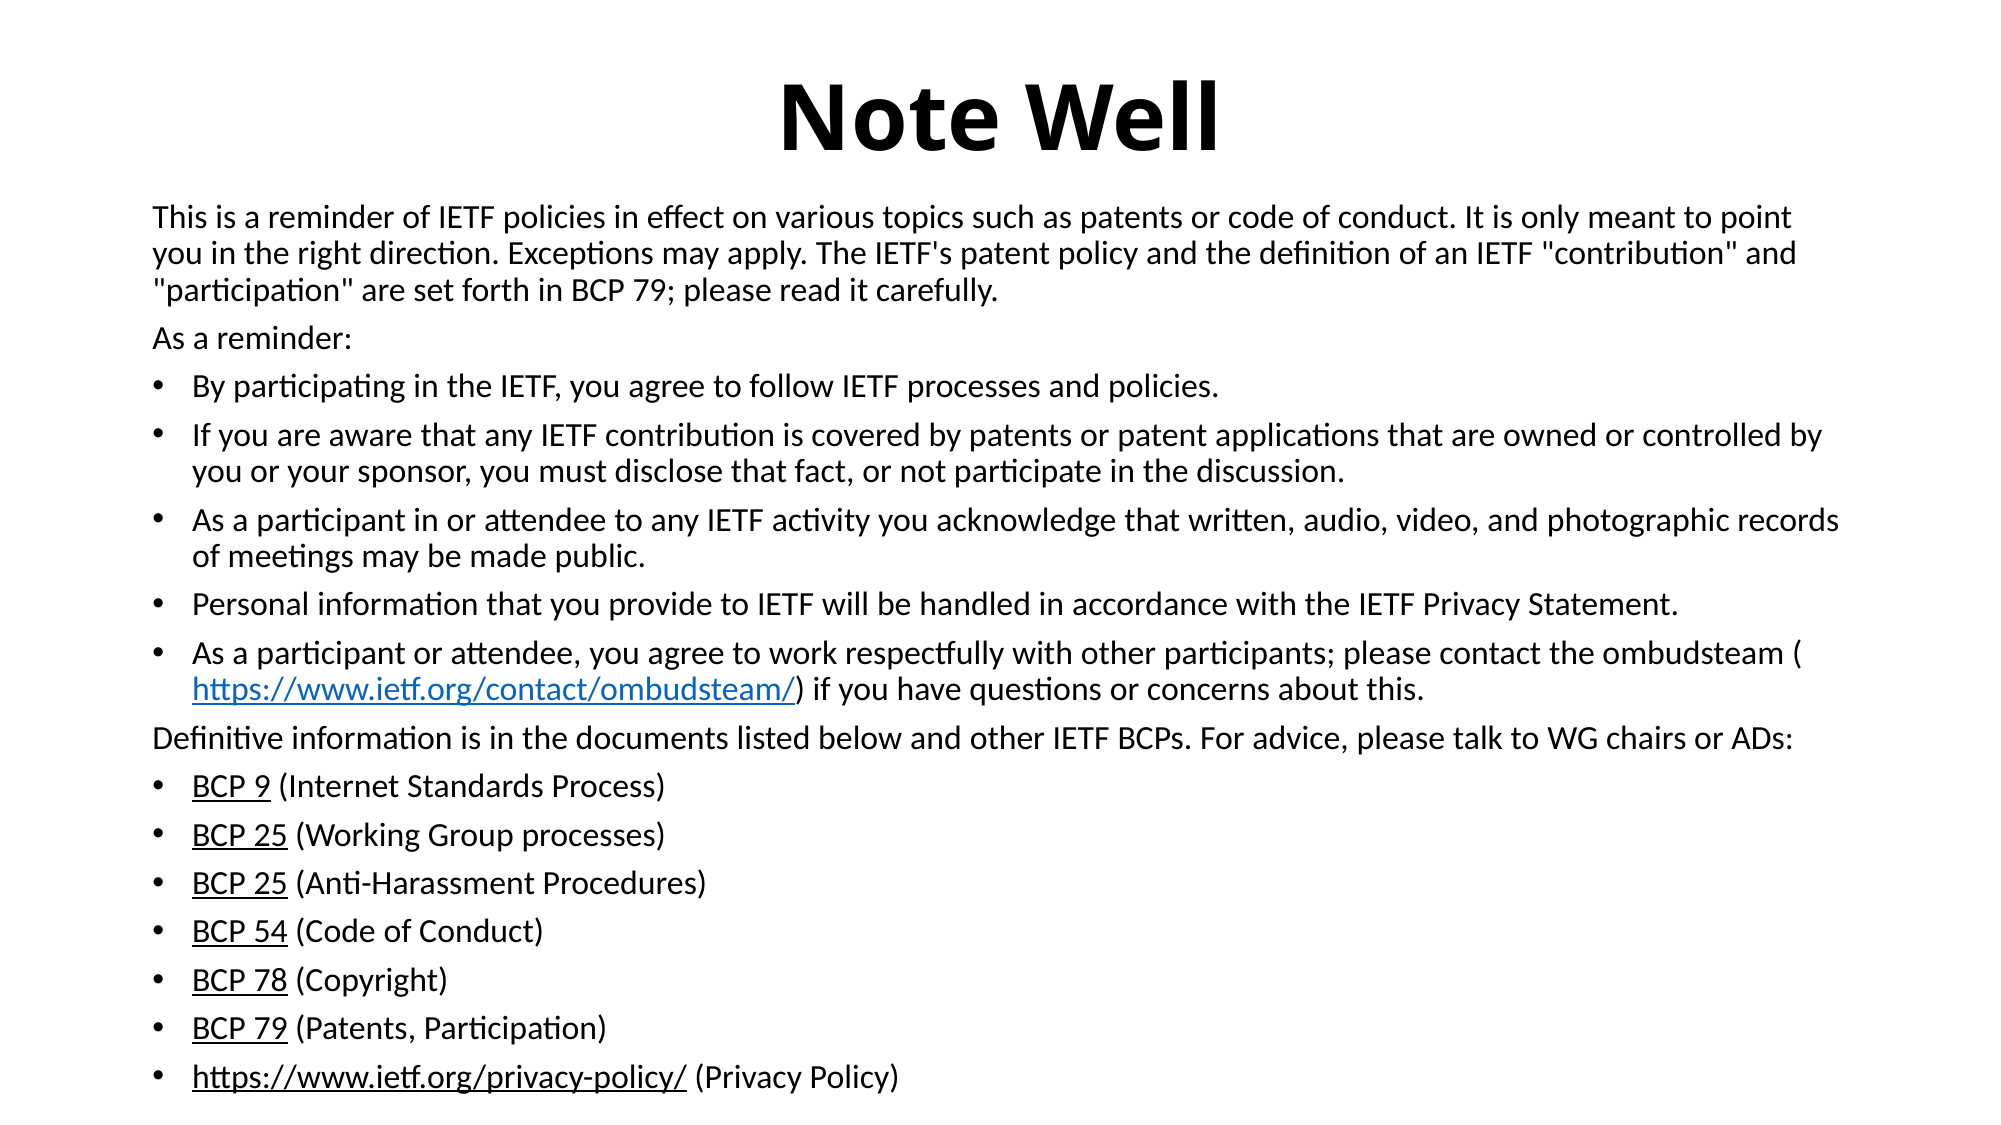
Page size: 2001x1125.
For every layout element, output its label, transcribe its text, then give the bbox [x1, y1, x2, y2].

list This is a reminder of IETF policies in effect on various topics such as patents or code of conduct. It is only meant to point you in the right direction. Exceptions may apply. The IETF's patent policy and the definition of an IETF "contribution" and "participation" are set forth in BCP 79; please read it carefully. As a reminder: By participating in the IETF, you agree to follow IETF processes and policies. If you are aware that any IETF contribution is covered by patents or patent applications that are owned or controlled by you or your sponsor, you must disclose that fact, or not participate in the discussion. As a participant in or attendee to any IETF activity you acknowledge that written, audio, video, and photographic records of meetings may be made public. Personal information that you provide to IETF will be handled in accordance with the IETF Privacy Statement. As a participant or attendee, you agree to work respectfully with other participants; please contact the ombudsteam (https://www.ietf.org/contact/ombudsteam/) if you have questions or concerns about this. Definitive information is in the documents listed below and other IETF BCPs. For advice, please talk to WG chairs or ADs: BCP 9 (Internet Standards Process) BCP 25 (Working Group processes) BCP 25 (Anti-Harassment Procedures) BCP 54 (Code of Conduct) BCP 78 (Copyright) BCP 79 (Patents, Participation) https://www.ietf.org/privacy-policy/ (Privacy Policy) [137, 191, 1863, 1111]
title Note Well [137, 59, 1863, 182]
